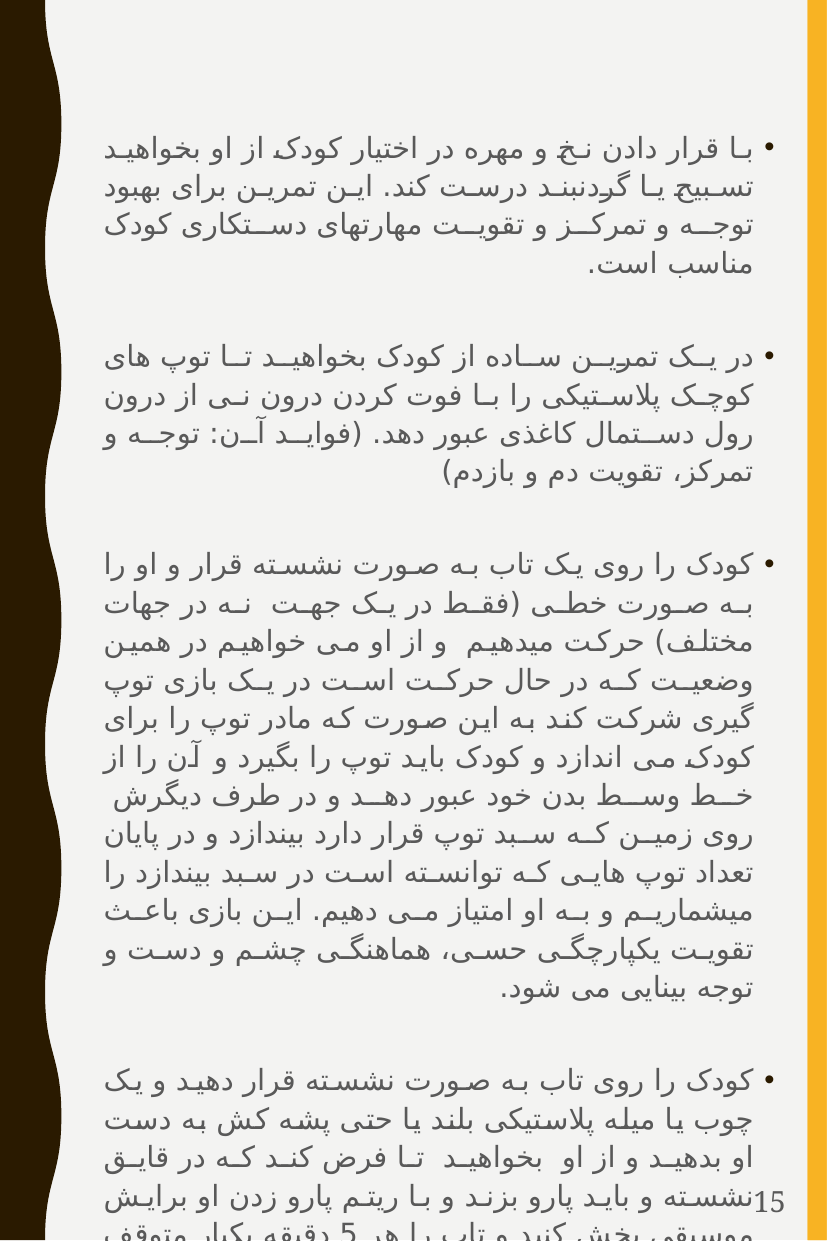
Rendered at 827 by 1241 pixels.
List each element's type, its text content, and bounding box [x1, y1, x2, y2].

list با قرار دادن نخ و مهره در اختیار کودک از او بخواهید تسبیح یا گردنبند درست کند. این تمرین برای بهبود توجه و تمرکز و تقویت مهارتهای دستکاری کودک مناسب است. در یک تمرین ساده از کودک بخواهید تا توپ های کوچک پلاستیکی را با فوت کردن درون نی از درون رول دستمال کاغذی عبور دهد. (فواید آن: توجه و تمرکز، تقویت دم و بازدم) کودک را روی یک تاب به صورت نشسته قرار و او را به صورت خطی (فقط در یک جهت نه در جهات مختلف) حرکت میدهیم و از او می خواهیم در همین وضعیت که در حال حرکت است در یک بازی توپ گیری شرکت کند به این صورت که مادر توپ را برای کودک می اندازد و کودک باید توپ را بگیرد و آن را از خط وسط بدن خود عبور دهد و در طرف دیگرش روی زمین که سبد توپ قرار دارد بیندازد و در پایان تعداد توپ هایی که توانسته است در سبد بیندازد را میشماریم و به او امتیاز می دهیم. این بازی باعث تقویت یکپارچگی حسی، هماهنگی چشم و دست و توجه بینایی می شود. کودک را روی تاب به صورت نشسته قرار دهید و یک چوب یا میله پلاستیکی بلند یا حتی پشه کش به دست او بدهید و از او بخواهید تا فرض کند که در قایق نشسته و باید پارو بزند و با ریتم پارو زدن او برایش موسیقی پخش کنید و تاب را هر 5 دقیقه یکبار متوقف کرده و در جهت دیگری حرکت دهید. (فواید: حفظ تعادل، تحریک حس وستیبولار و عمقی، عبور از خط وسط، هماهنگی دو طرفه، هماهنگی چشم و دست، توجه شنوایی) [88, 118, 790, 708]
slide_number 15 [714, 1170, 801, 1233]
